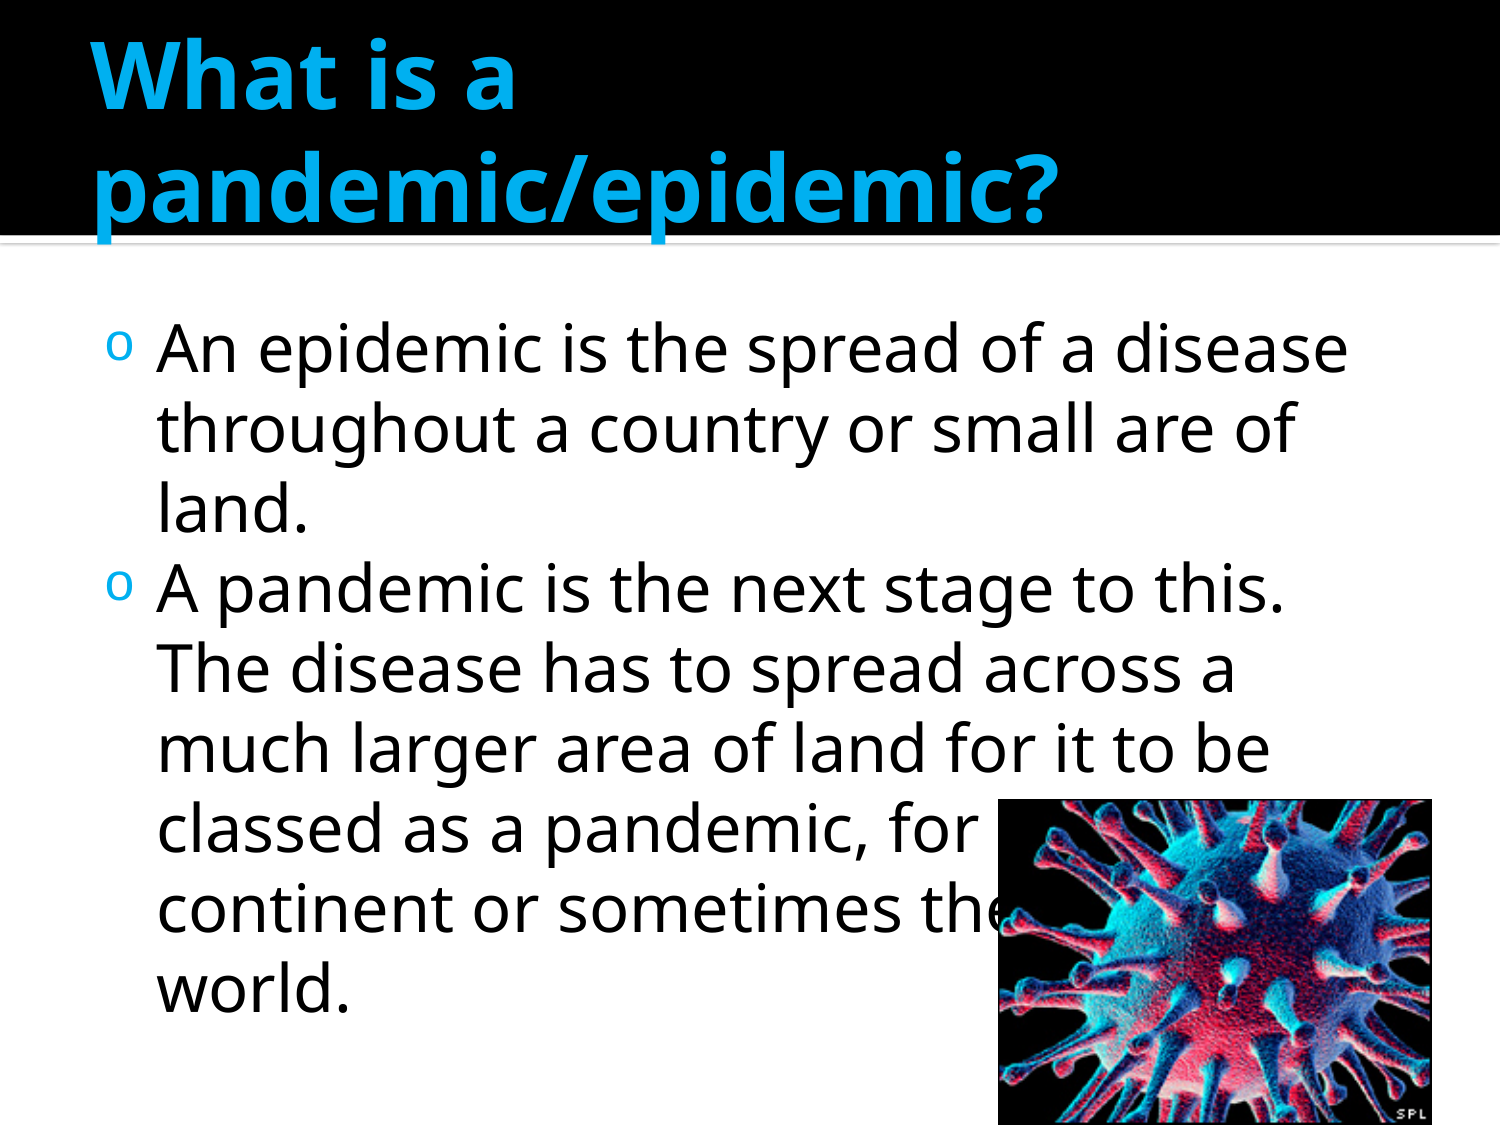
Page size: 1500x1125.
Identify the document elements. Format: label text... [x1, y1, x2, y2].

title What is a pandemic/epidemic? [75, 25, 1425, 231]
list An epidemic is the spread of a disease throughout a country or small are of land. A pandemic is the next stage to this. The disease has to spread across a much larger area of land for it to be classed as a pandemic, for example a continent or sometimes the whole world. [75, 291, 1425, 1050]
picture [997, 799, 1432, 1125]
